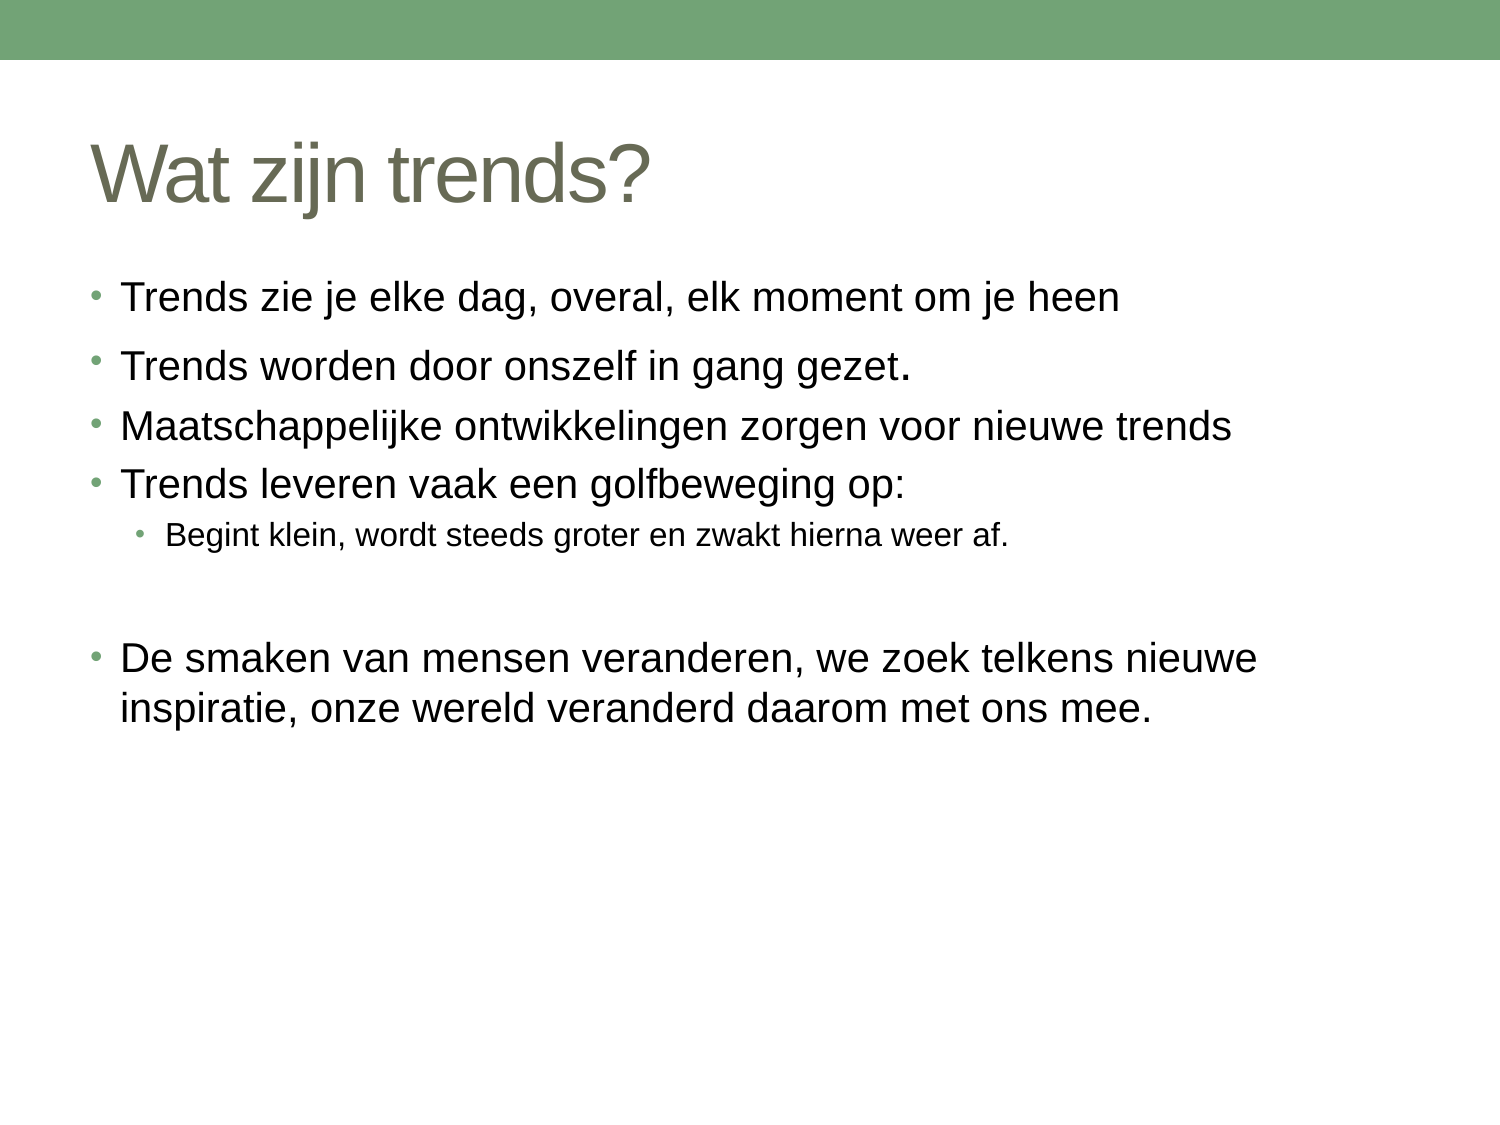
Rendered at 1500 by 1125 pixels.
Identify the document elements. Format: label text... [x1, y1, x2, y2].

title Wat zijn trends? [75, 87, 1425, 250]
list Trends zie je elke dag, overal, elk moment om je heen Trends worden door onszelf in gang gezet. Maatschappelijke ontwikkelingen zorgen voor nieuwe trends Trends leveren vaak een golfbeweging op: Begint klein, wordt steeds groter en zwakt hierna weer af. De smaken van mensen veranderen, we zoek telkens nieuwe inspiratie, onze wereld veranderd daarom met ons mee. [75, 262, 1425, 752]
